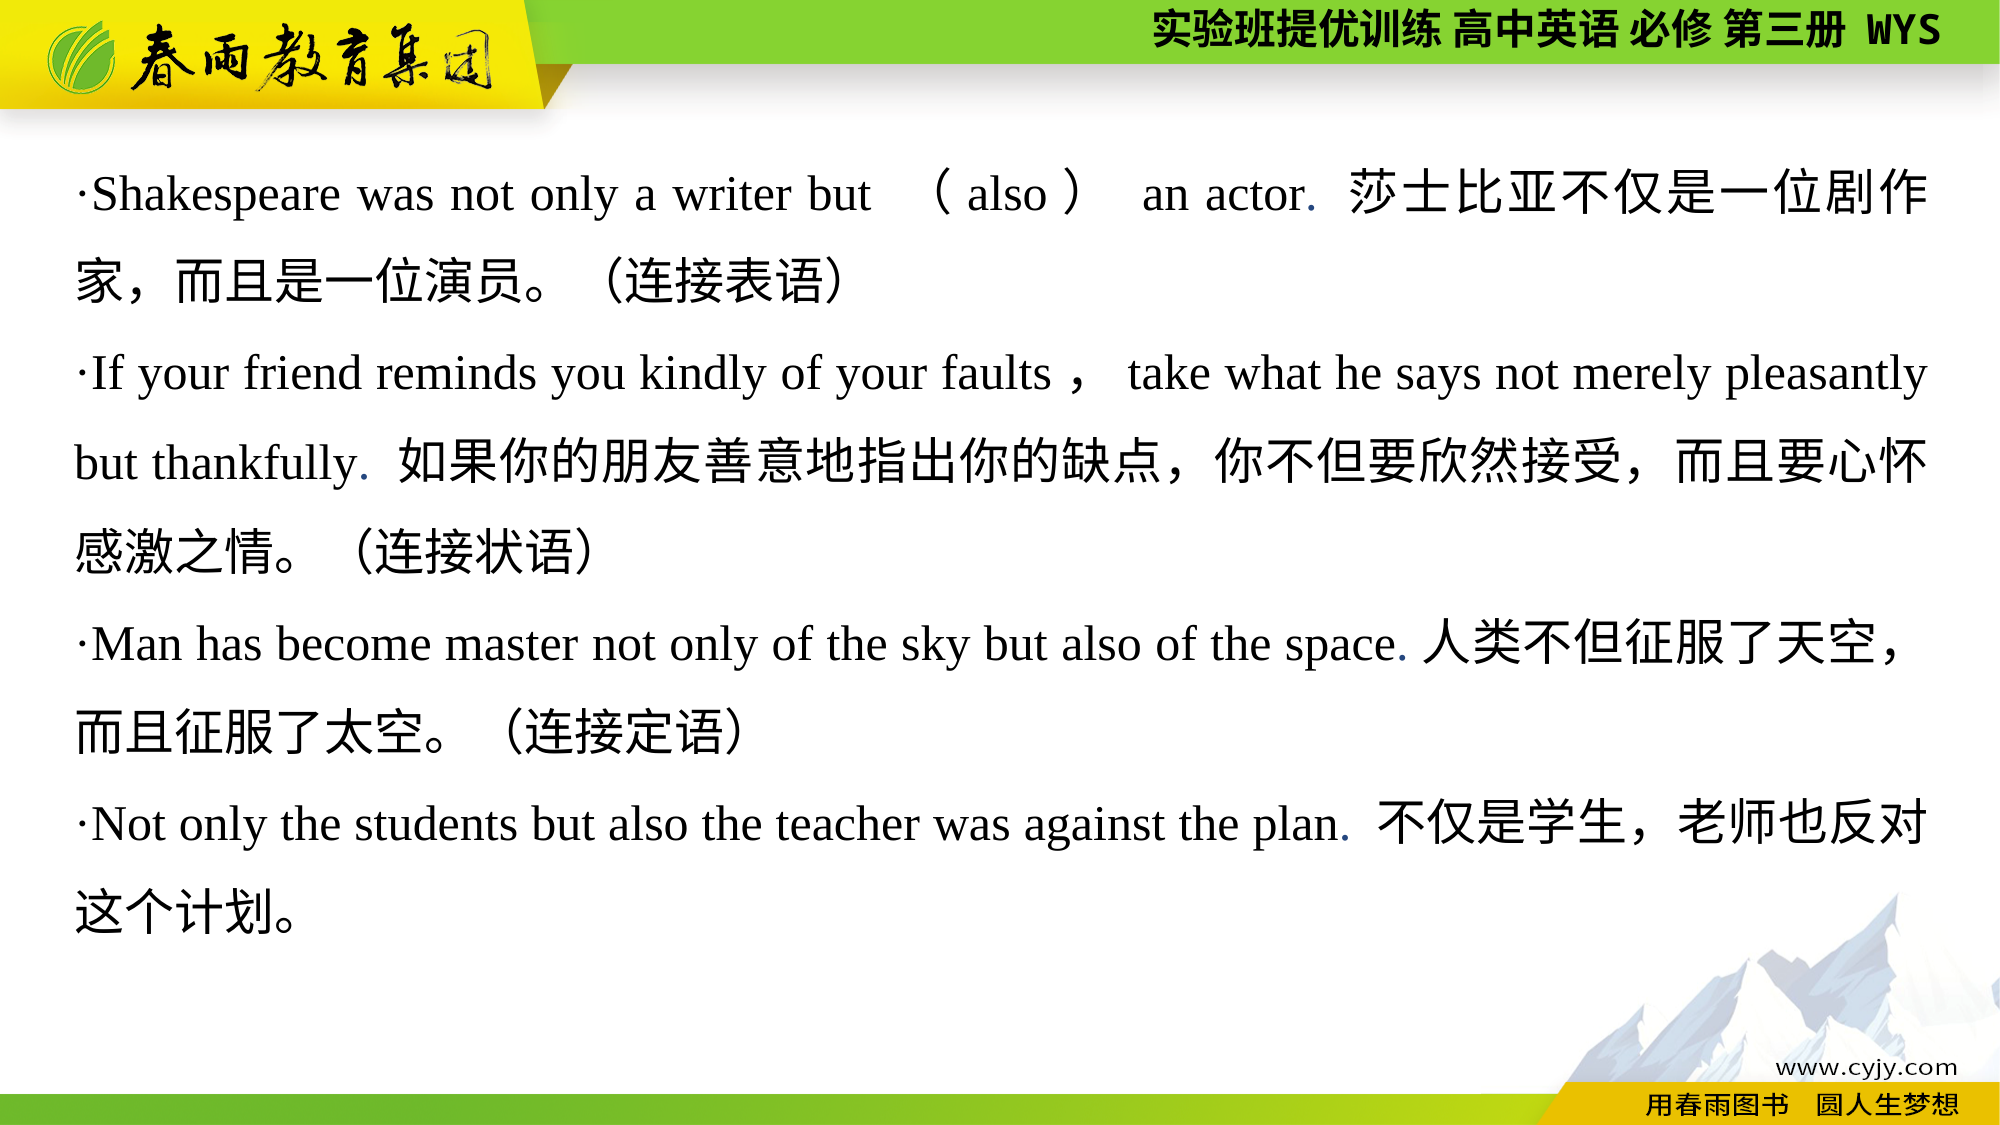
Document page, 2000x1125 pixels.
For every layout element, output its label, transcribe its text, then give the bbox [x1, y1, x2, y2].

list ·Shakespeare was not only a writer but （also） an actor. 莎士比亚不仅是一位剧作家，而且是一位演员。（连接表语） ·If your friend reminds you kindly of your faults，take what he says not merely pleasantly but thankfully. 如果你的朋友善意地指出你的缺点，你不但要欣然接受，而且要心怀感激之情。（连接状语） ·Man has become master not only of the sky but also of the space.人类不但征服了天空，而且征服了太空。（连接定语） ·Not only the students but also the teacher was against the plan. 不仅是学生，老师也反对这个计划。 [59, 122, 1944, 944]
picture [0, 0, 2000, 1125]
